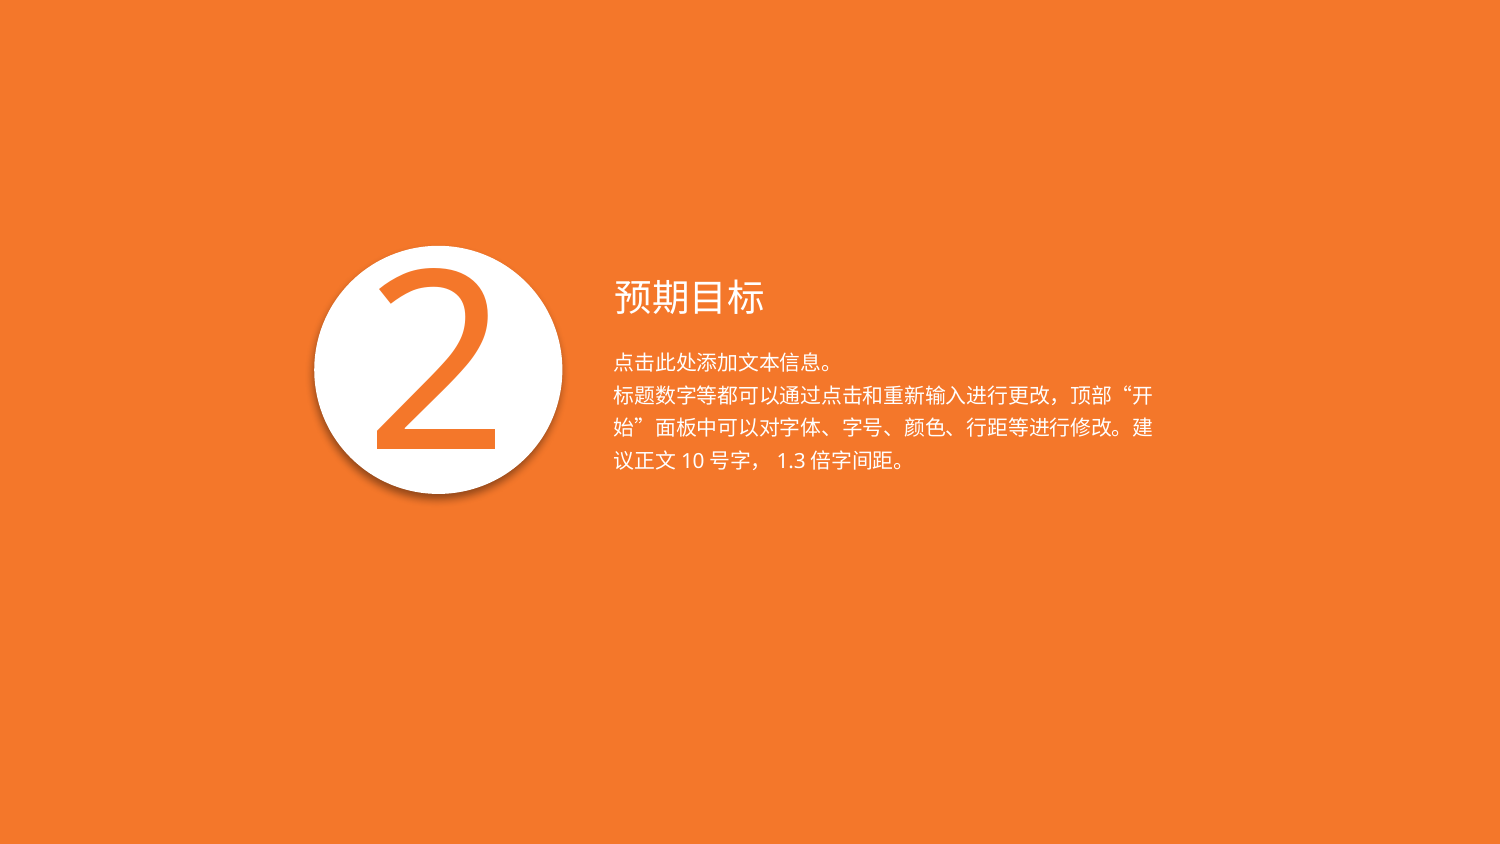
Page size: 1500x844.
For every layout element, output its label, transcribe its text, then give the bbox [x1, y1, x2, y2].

text_box 点击此处添加文本信息。 标题数字等都可以通过点击和重新输入进行更改，顶部“开始”面板中可以对字体、字号、颜色、行距等进行修改。建议正文10号字，1.3倍字间距。 [598, 335, 1186, 480]
text_box 预期目标 [600, 266, 780, 326]
text_box [523, 278, 564, 462]
text_box 2 [350, 226, 523, 511]
text_box [313, 281, 350, 459]
